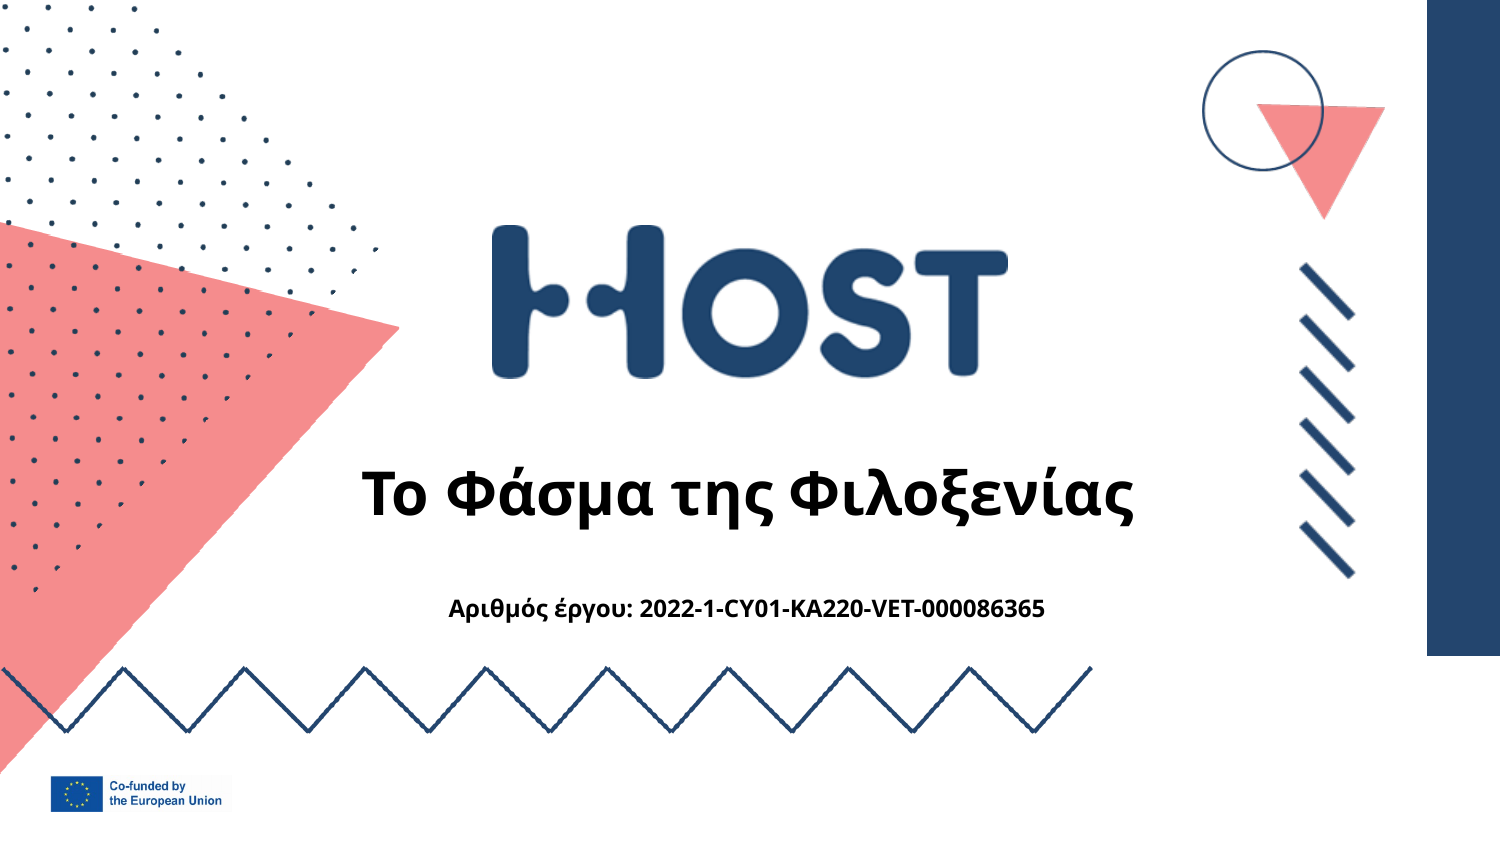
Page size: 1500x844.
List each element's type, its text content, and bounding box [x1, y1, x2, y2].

picture [1298, 261, 1357, 582]
picture [492, 225, 1008, 379]
subtitle Το Φάσμα της Φιλοξενίας Αριθμός έργου: 2022-1-CY01-KA220-VET-000086365 [203, 436, 1291, 641]
picture [0, 0, 1093, 844]
picture [1427, 0, 1500, 656]
picture [1202, 50, 1385, 220]
